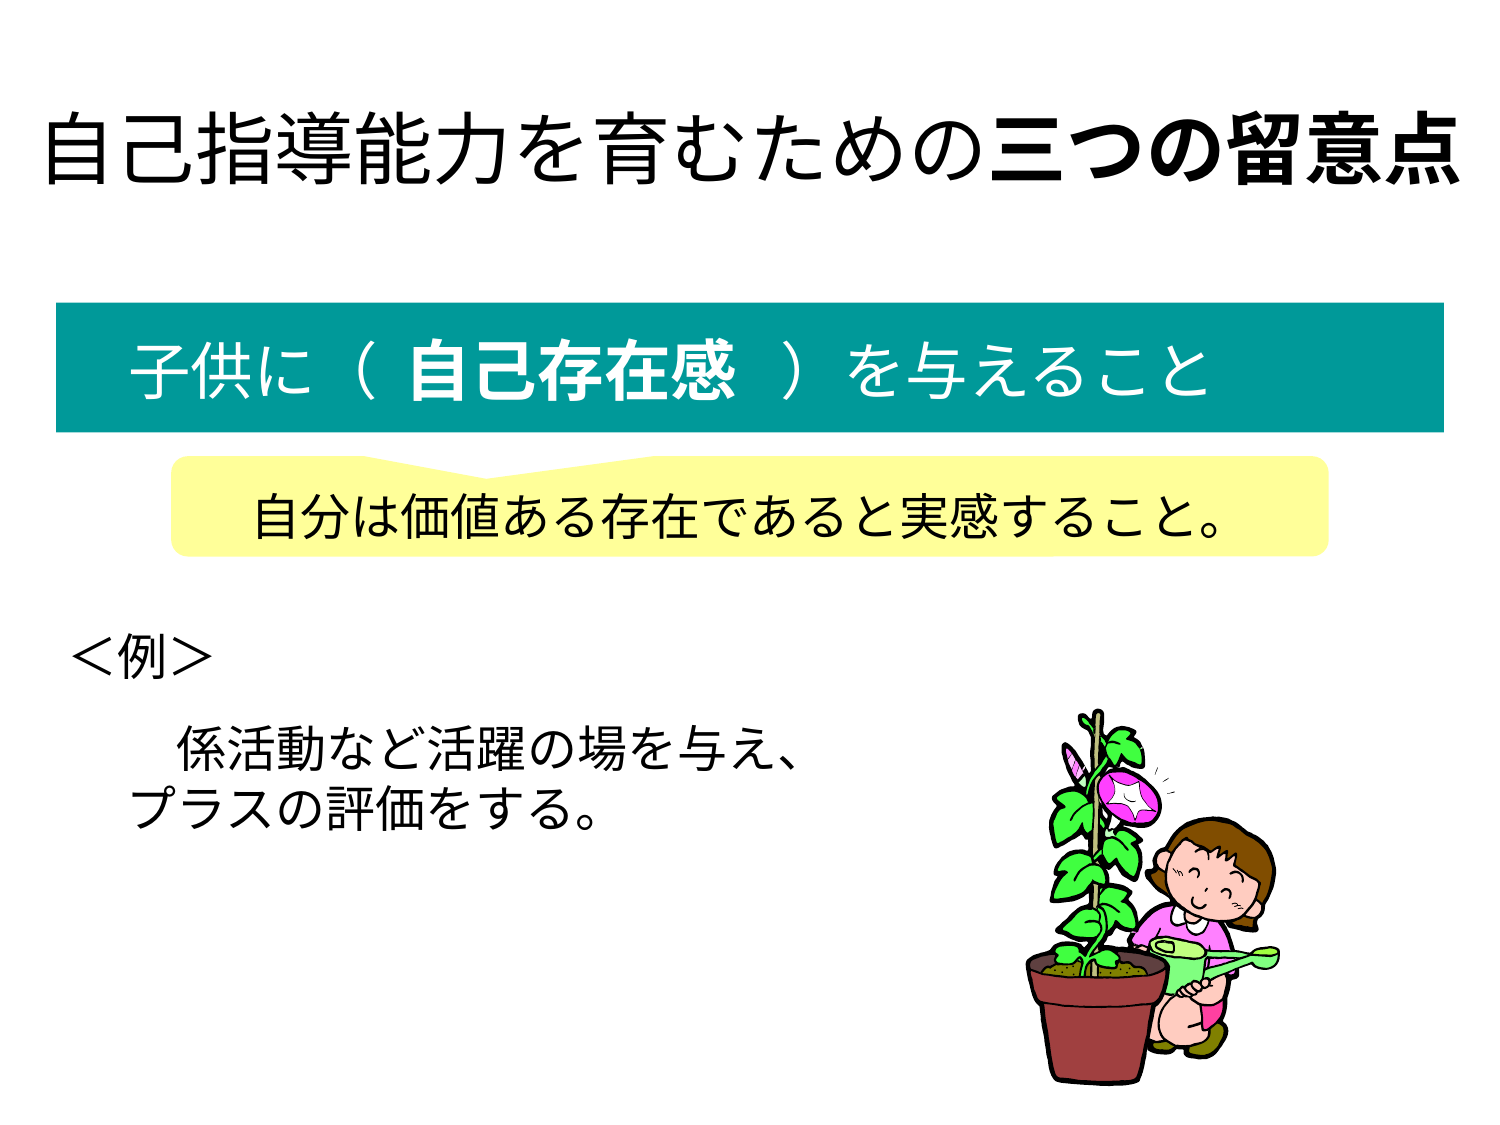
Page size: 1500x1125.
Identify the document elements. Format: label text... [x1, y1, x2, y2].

picture [1021, 703, 1285, 1092]
text_box 子供に（ ）を与えること [54, 301, 1446, 435]
text_box 係活動など活躍の場を与え、 プラスの評価をする。 [112, 709, 904, 845]
text_box 自己存在感 [360, 320, 798, 416]
text_box 自分は価値ある存在であると実感すること。 [169, 454, 1331, 559]
text_box 自己指導能力を育むための三つの留意点 [0, 92, 1500, 202]
text_box ＜例＞ [53, 618, 290, 694]
